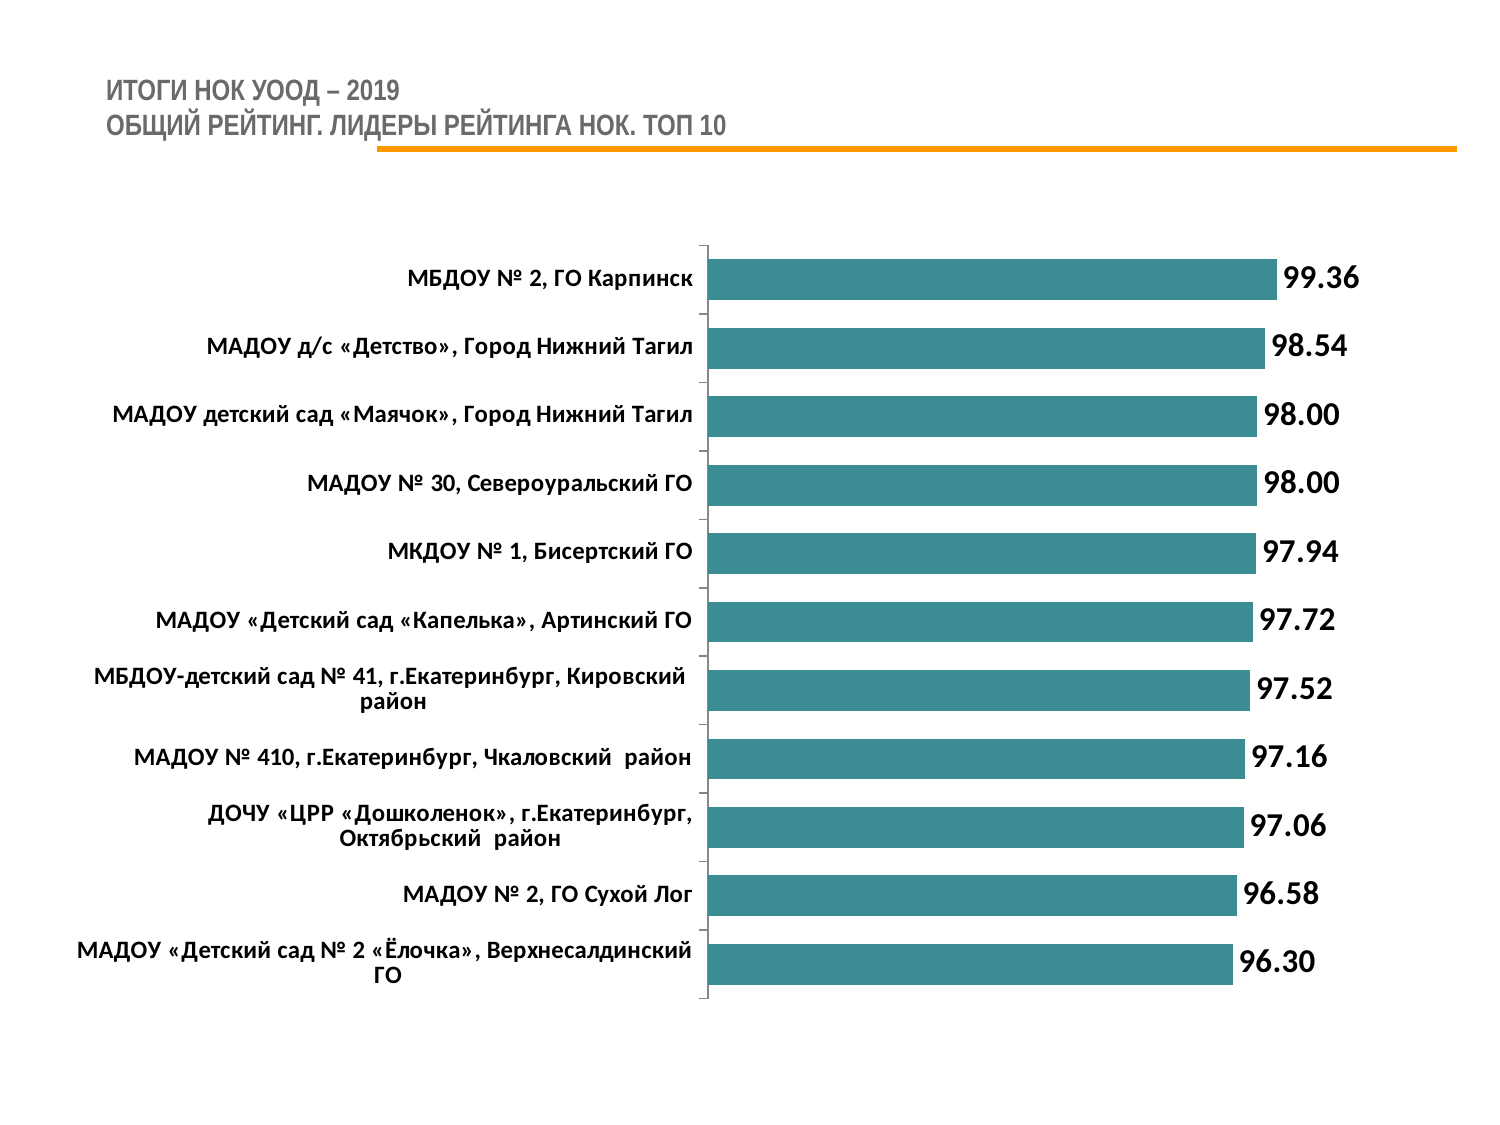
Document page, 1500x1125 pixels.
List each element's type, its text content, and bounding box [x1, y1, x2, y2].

chart [76, 207, 1424, 1036]
title ИТОГИ НОК УООД – 2019 ОБЩИЙ РЕЙТИНГ. ЛИДЕРЫ РЕЙТИНГА НОК. ТОП 10 [91, 63, 1441, 149]
